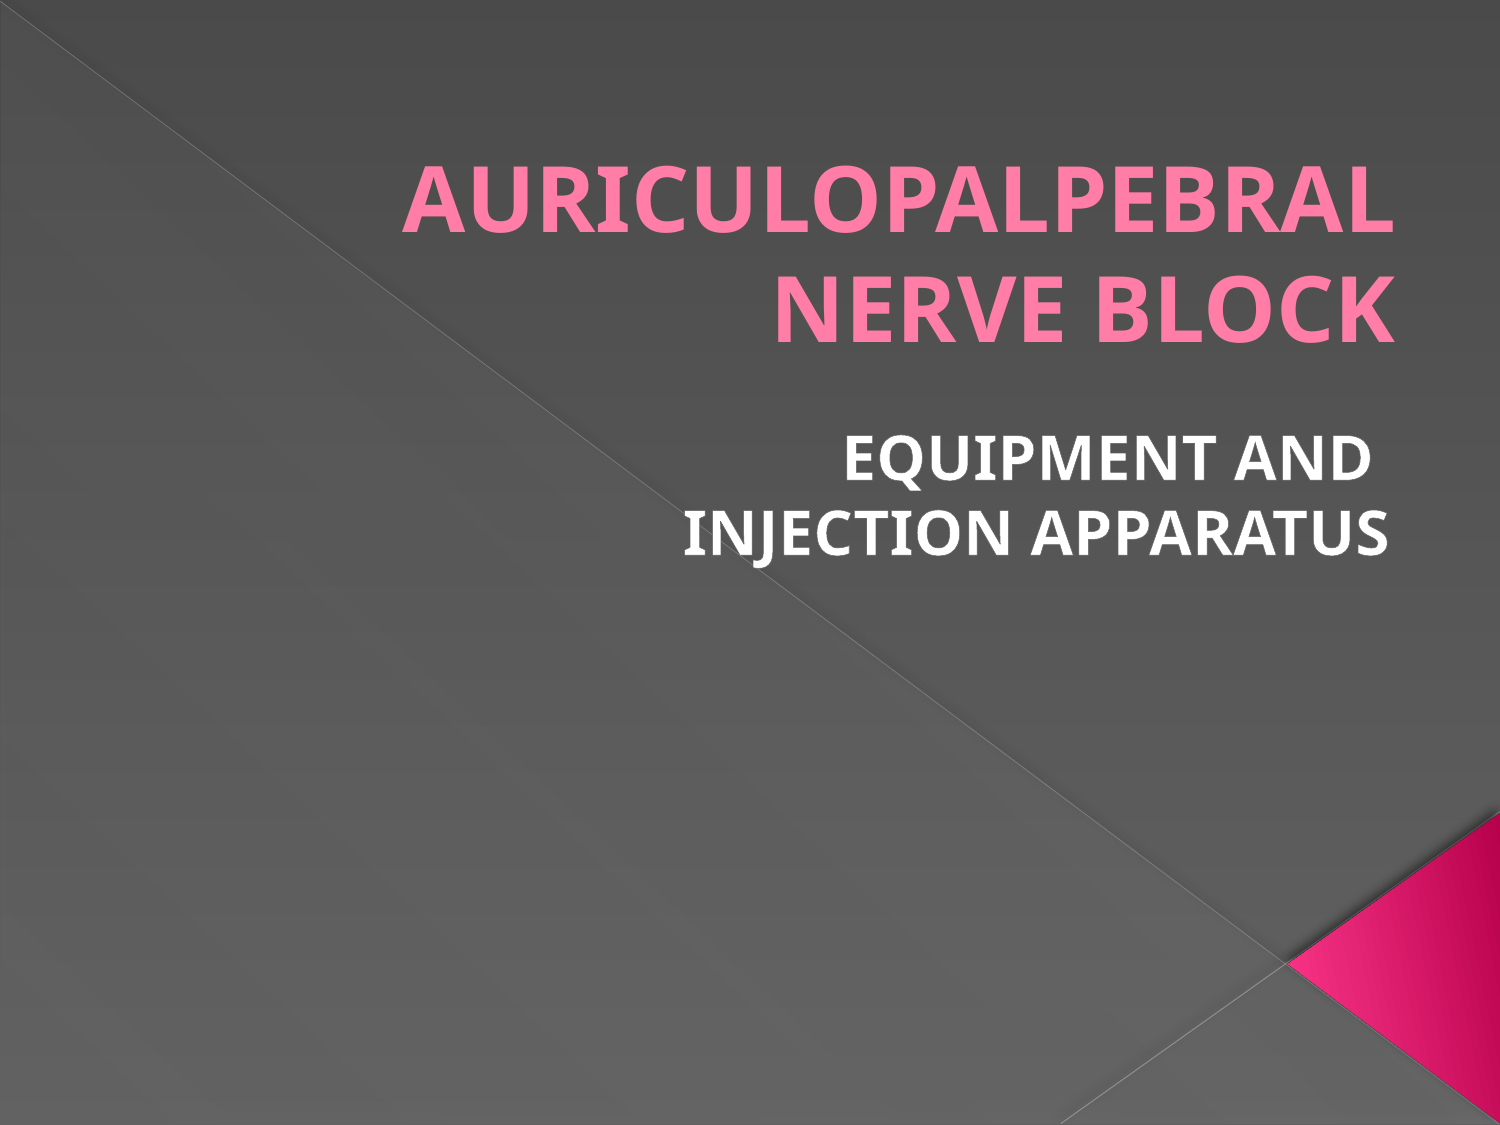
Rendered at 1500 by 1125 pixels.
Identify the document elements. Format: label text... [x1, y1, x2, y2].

title AURICULOPALPEBRAL NERVE BLOCK [88, 127, 1412, 369]
subtitle EQUIPMENT AND INJECTION APPARATUS [88, 410, 1412, 698]
